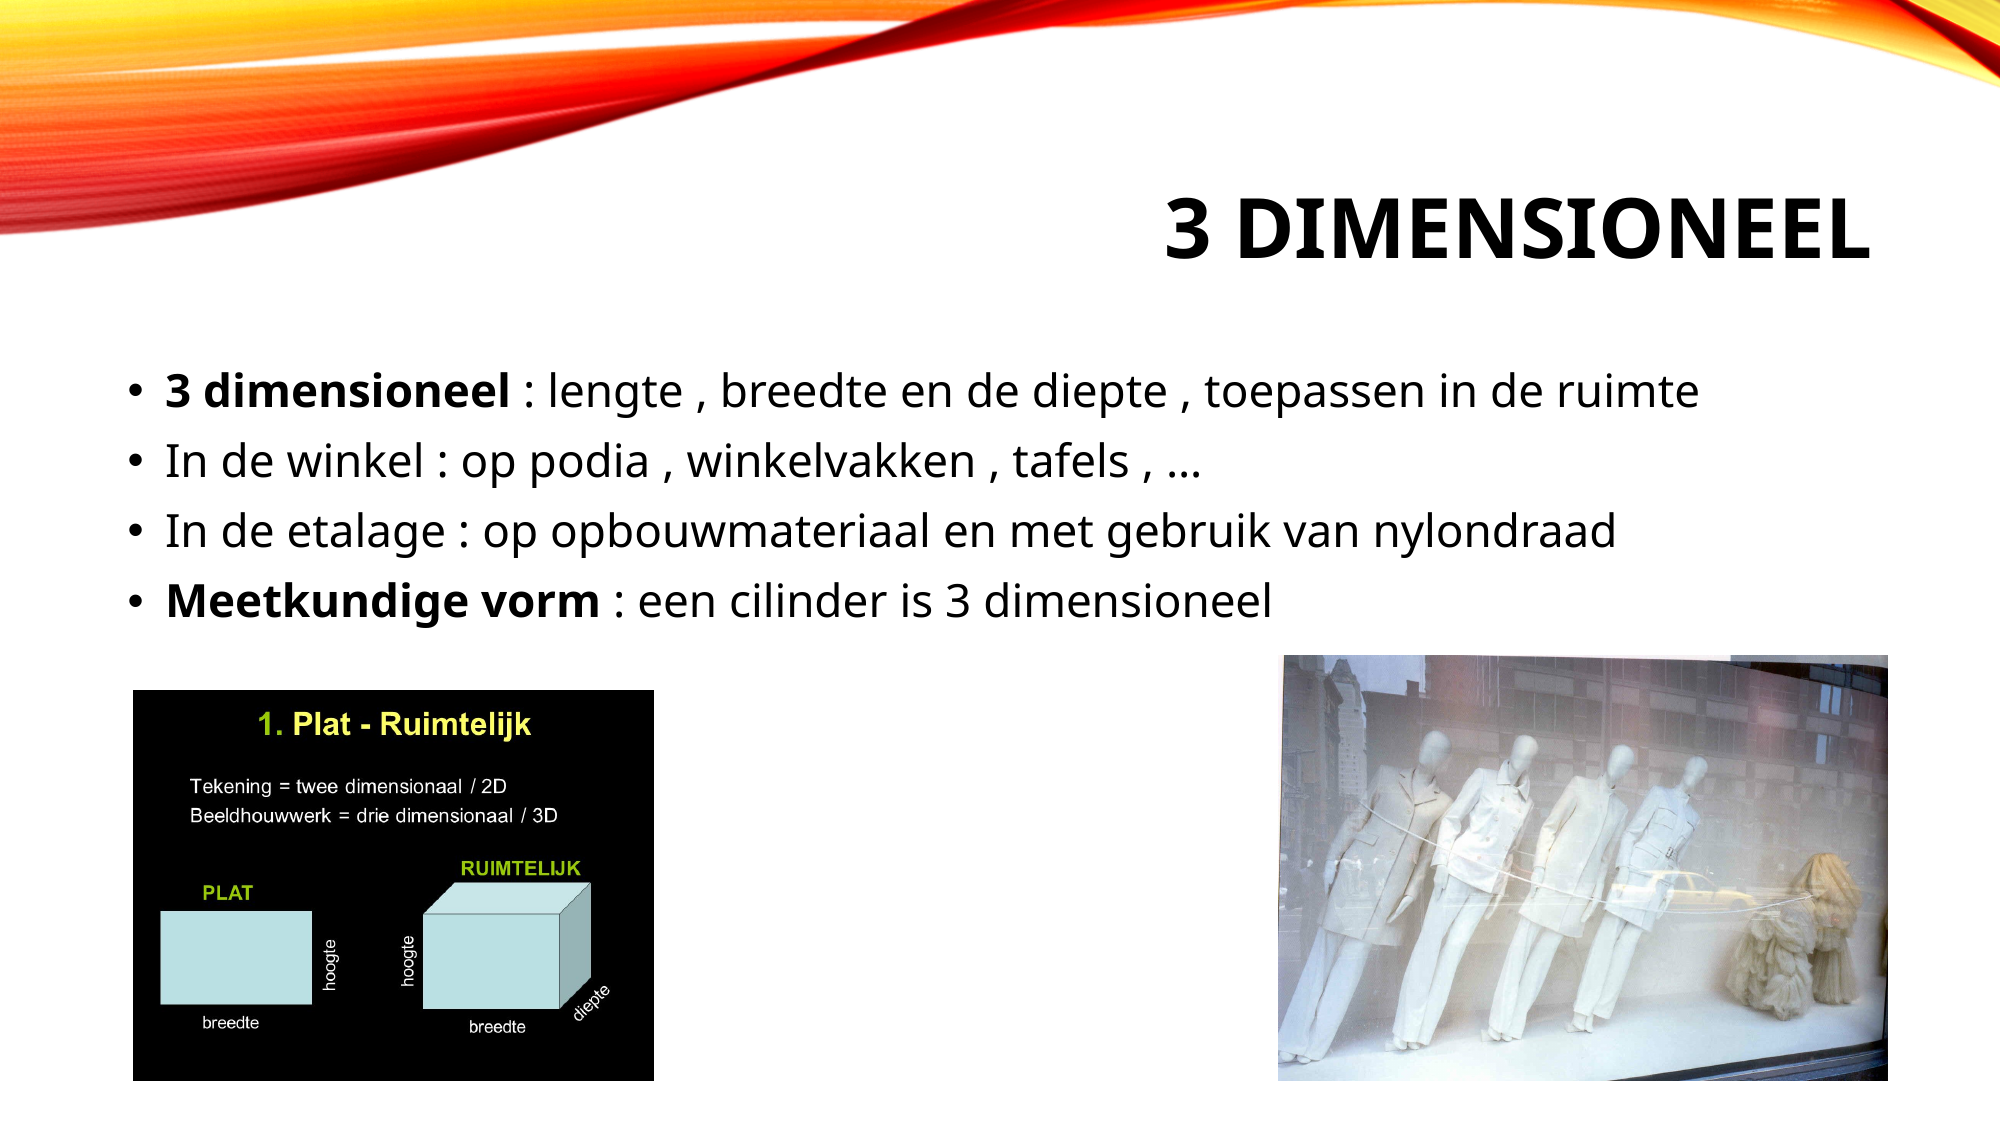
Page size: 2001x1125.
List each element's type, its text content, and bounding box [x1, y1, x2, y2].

title 3 dimensioneel [474, 125, 1888, 338]
picture [133, 689, 654, 1081]
picture [0, 0, 2000, 237]
list 3 dimensioneel : lengte , breedte en de diepte , toepassen in de ruimte In de winkel : op podia , winkelvakken , tafels , … In de etalage : op opbouwmateriaal en met gebruik van nylondraad Meetkundige vorm : een cilinder is 3 dimensioneel [112, 360, 1888, 1021]
picture [1277, 655, 1888, 1081]
